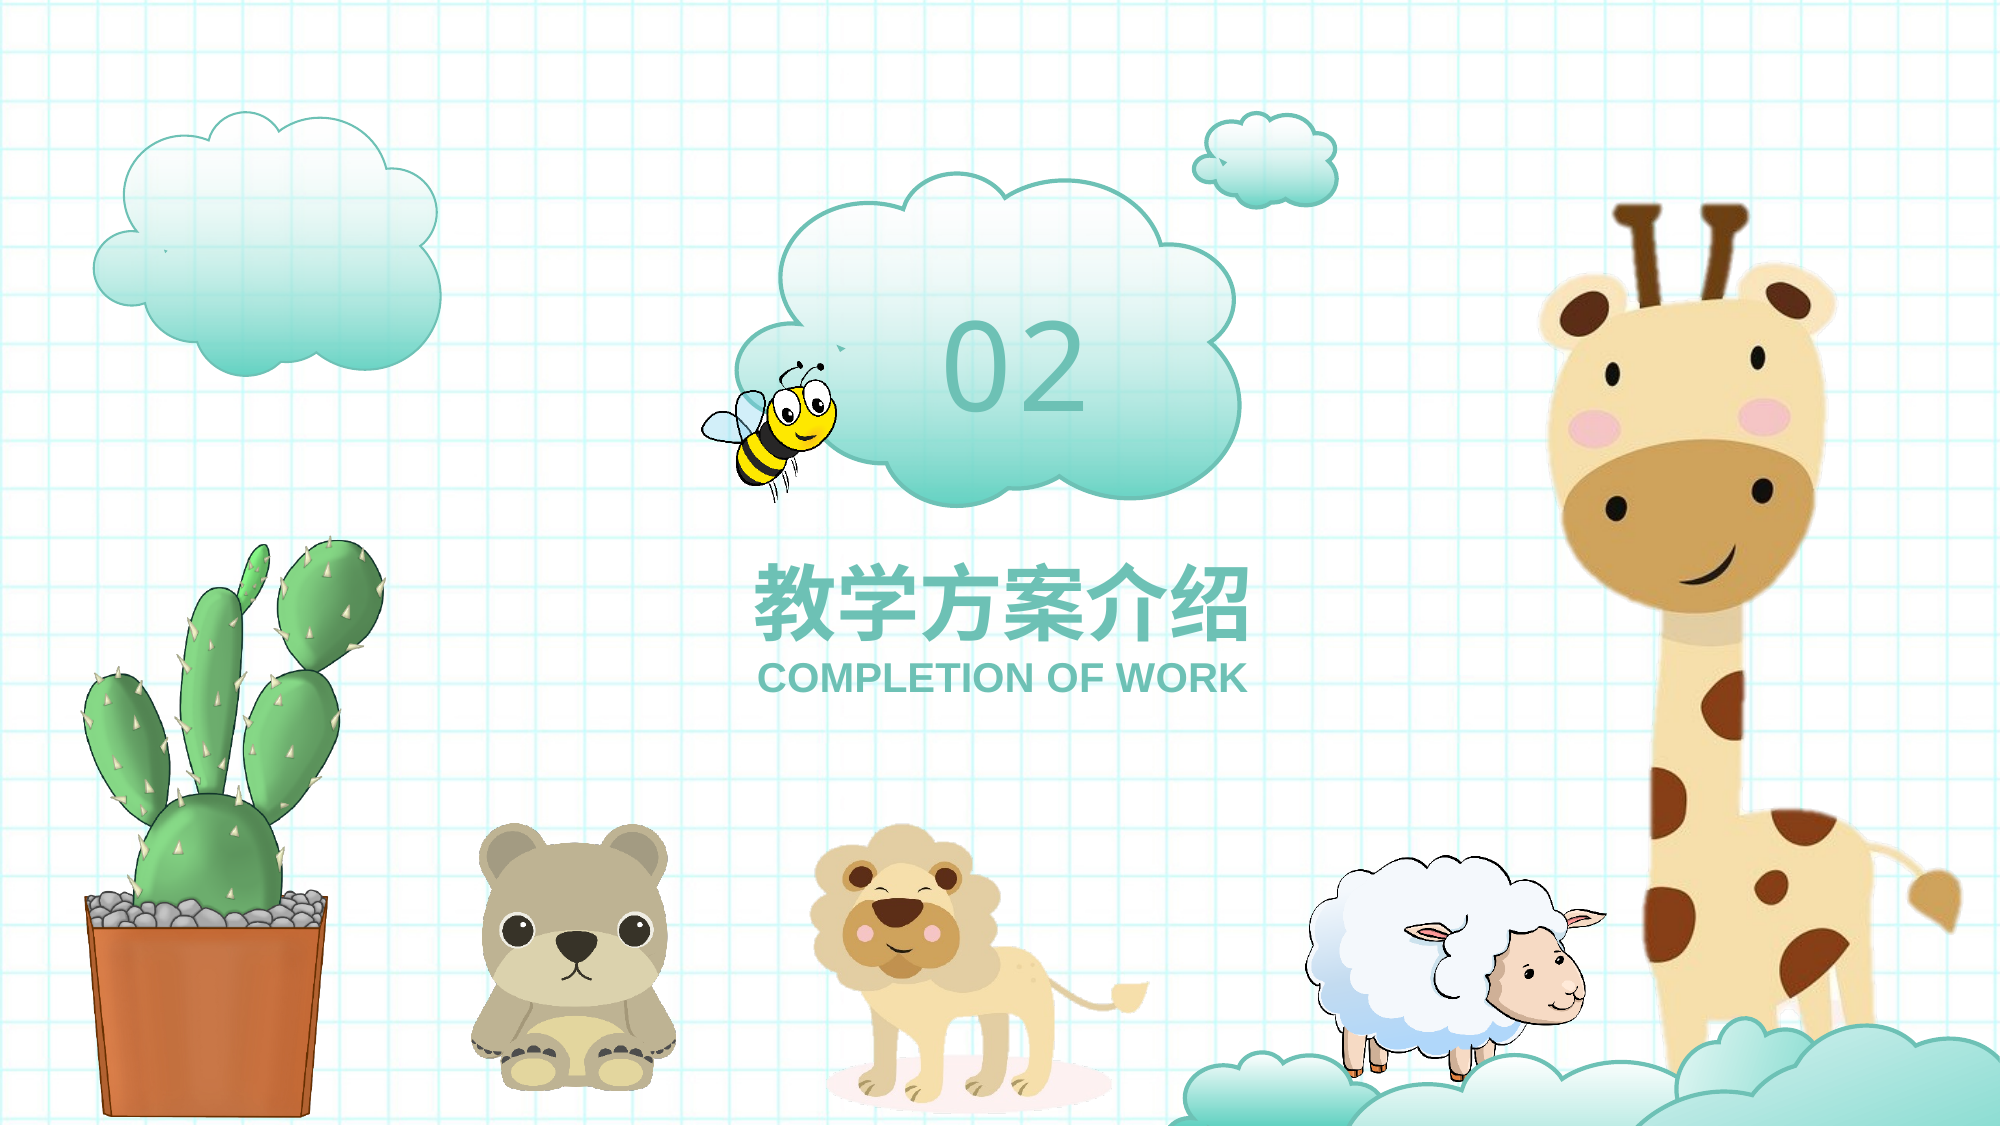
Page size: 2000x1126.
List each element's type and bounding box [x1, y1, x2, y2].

text_box [1165, 1016, 2000, 1126]
picture [0, 0, 2000, 1126]
